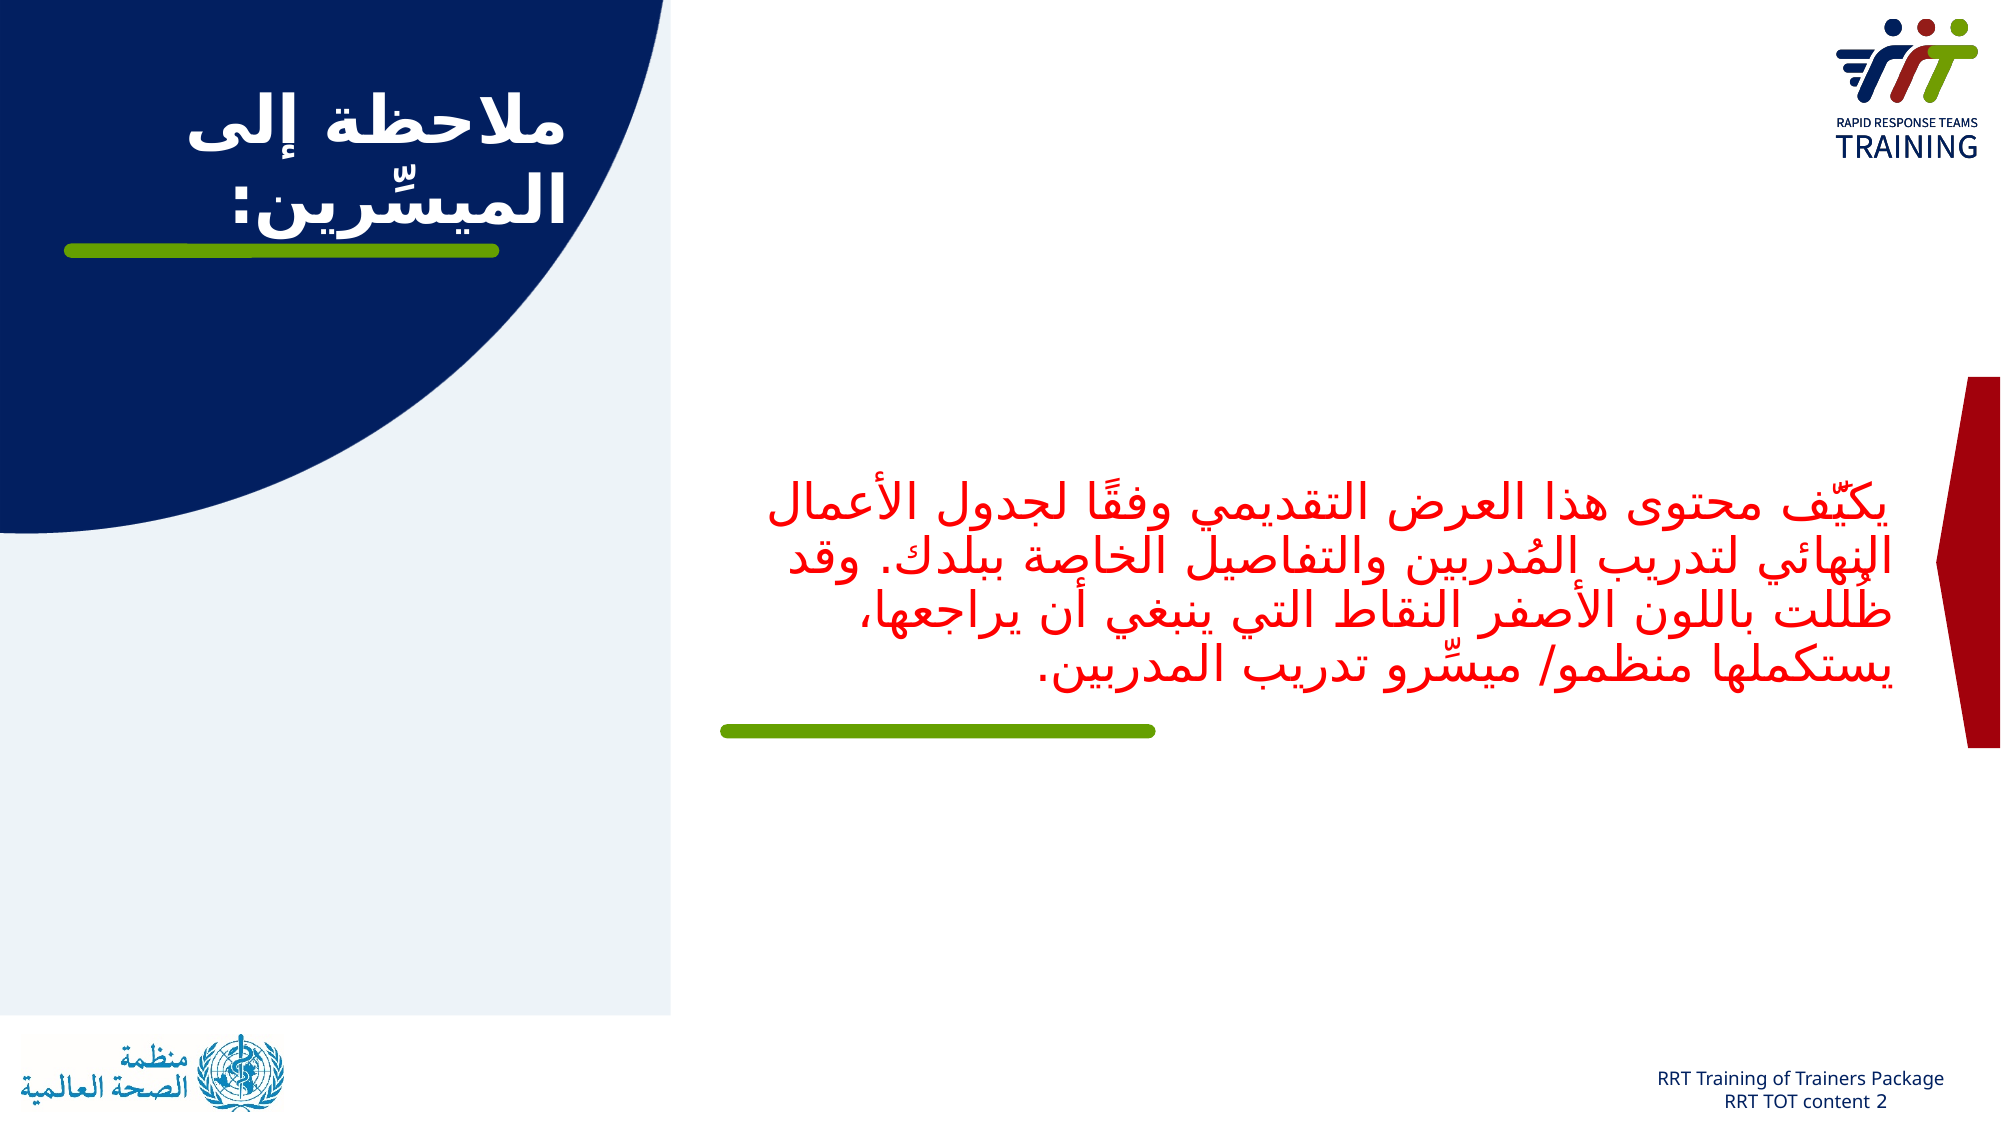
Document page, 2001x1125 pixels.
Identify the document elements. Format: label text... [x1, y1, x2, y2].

picture [1835, 19, 1978, 167]
text_box ملاحظة إلى الميسِّرين: [57, 69, 577, 244]
text_box [720, 724, 1156, 739]
picture [0, 0, 670, 538]
picture [21, 1034, 284, 1112]
text_box يكيَّف محتوى هذا العرض التقديمي وفقًا لجدول الأعمال النهائي لتدريب المُدربين والتفاصيل الخاصة ببلدك. وقد ظُللت باللون الأصفر النقاط التي ينبغي أن يراجعها، يستكملها منظمو/ ميسِّرو تدريب المدربين. [708, 334, 1903, 700]
